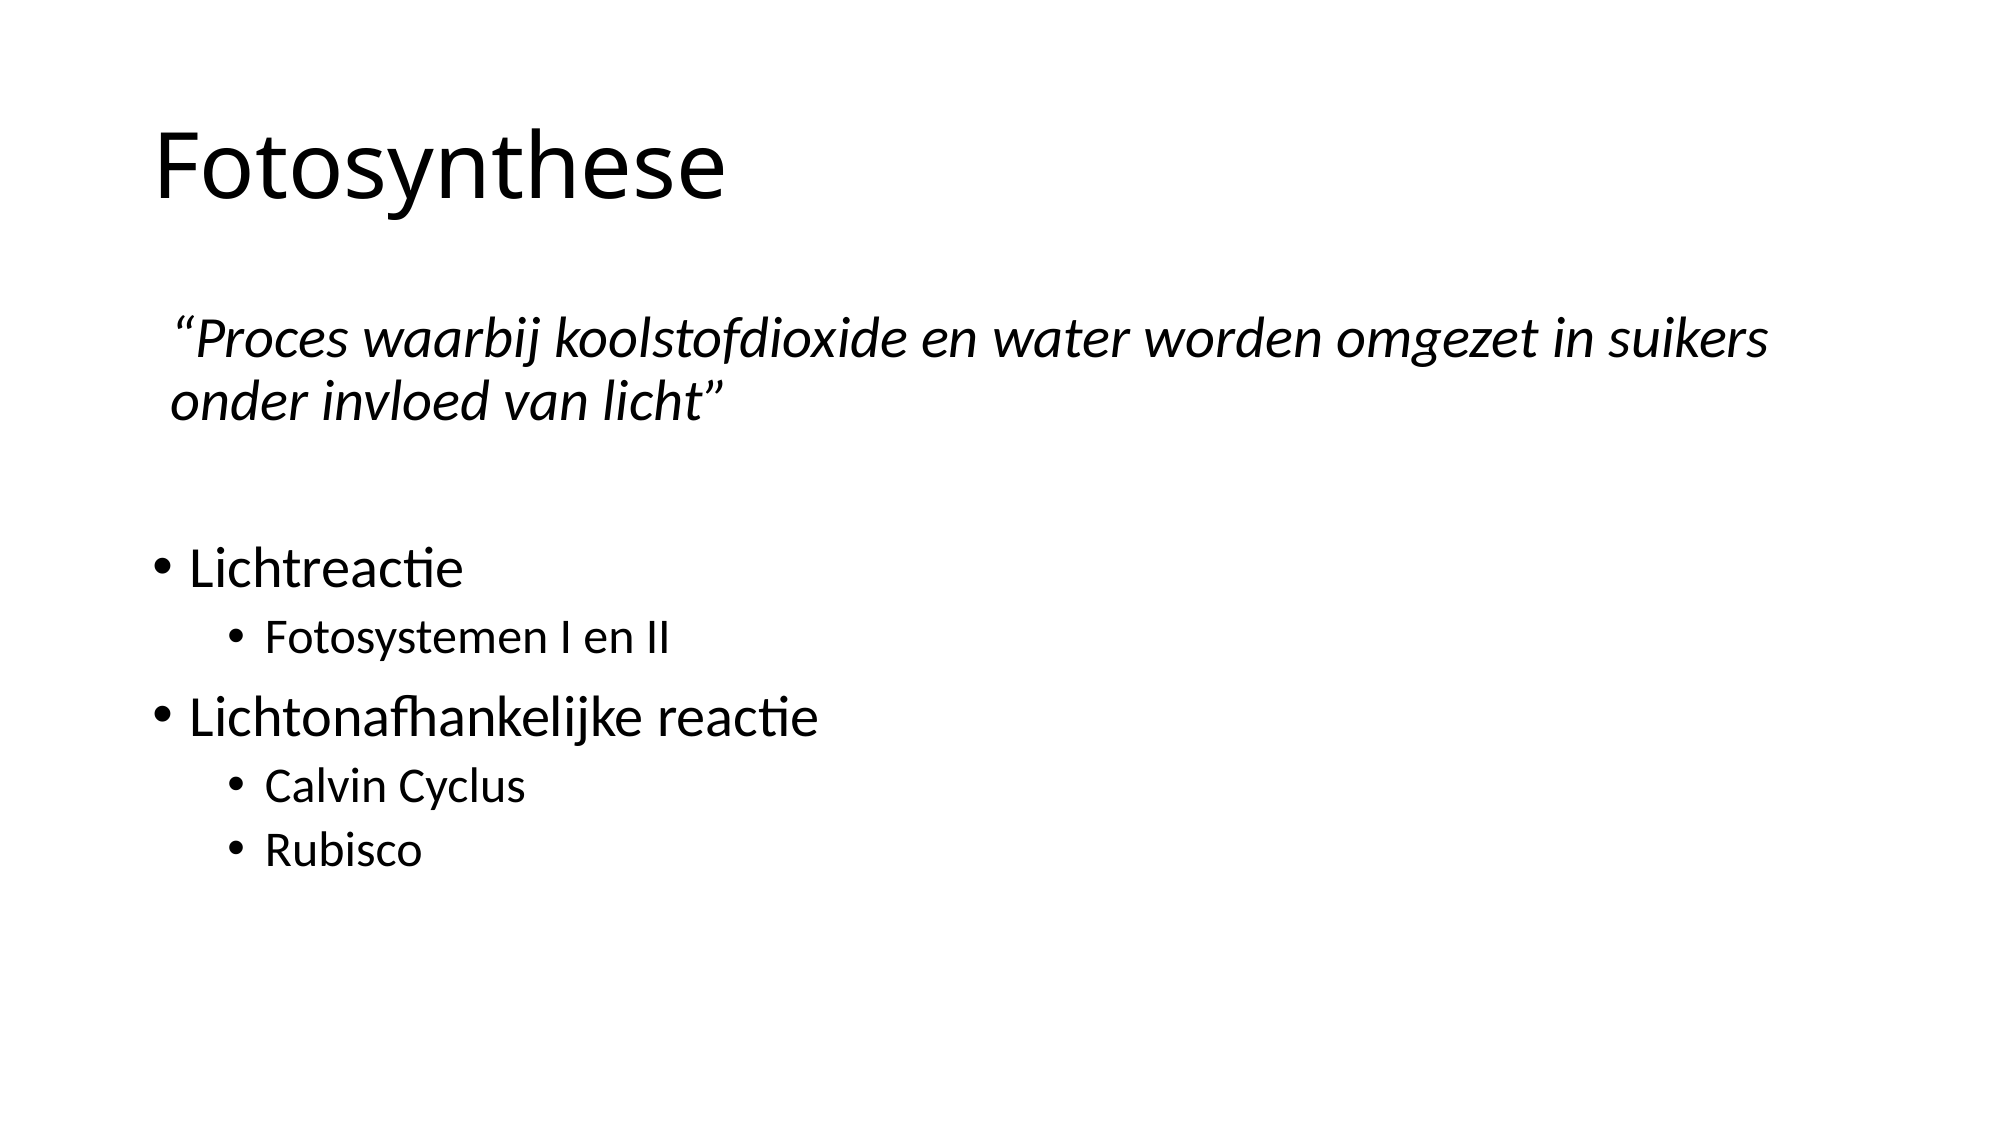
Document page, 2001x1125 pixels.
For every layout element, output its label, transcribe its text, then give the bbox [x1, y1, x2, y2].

list “Proces waarbij koolstofdioxide en water worden omgezet in suikers onder invloed van licht” Lichtreactie Fotosystemen I en II Lichtonafhankelijke reactie Calvin Cyclus Rubisco [137, 299, 1863, 1014]
title Fotosynthese [137, 59, 1863, 278]
